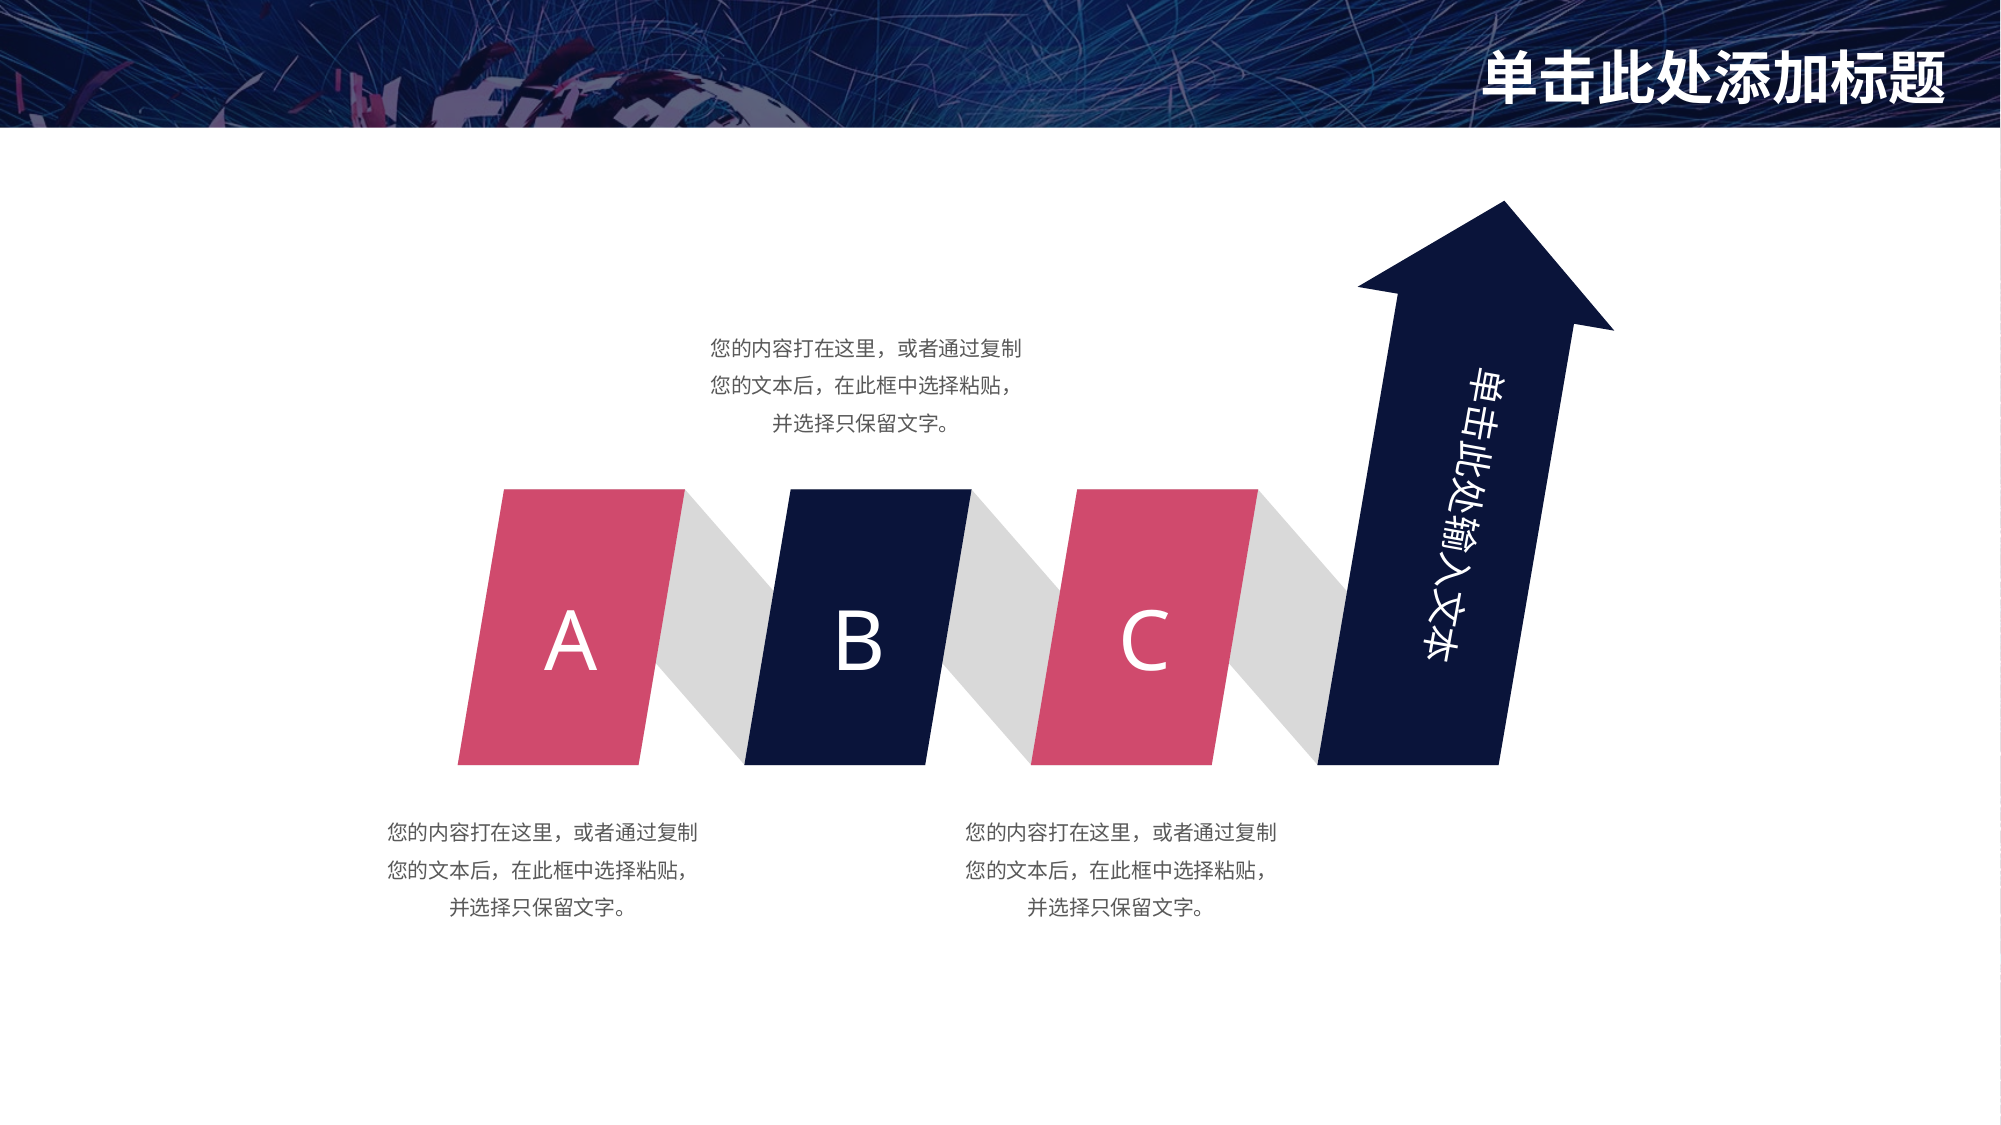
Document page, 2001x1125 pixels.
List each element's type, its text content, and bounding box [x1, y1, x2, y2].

text_box [1229, 490, 1347, 765]
text_box [943, 490, 1060, 764]
text_box 单击此处输入文本 [1392, 345, 1524, 672]
text_box C [1030, 489, 1259, 766]
text_box 您的内容打在这里，或者通过复制您的文本后，在此框中选择粘贴，并选择只保留文字。 [693, 315, 1039, 443]
text_box 您的内容打在这里，或者通过复制您的文本后，在此框中选择粘贴，并选择只保留文字。 [948, 799, 1294, 928]
text_box [656, 489, 773, 765]
text_box B [744, 489, 972, 766]
title 单击此处添加标题 [236, 33, 1962, 128]
text_box 您的内容打在这里，或者通过复制您的文本后，在此框中选择粘贴，并选择只保留文字。 [370, 799, 715, 928]
text_box A [457, 489, 685, 766]
text_box [1317, 200, 1615, 766]
